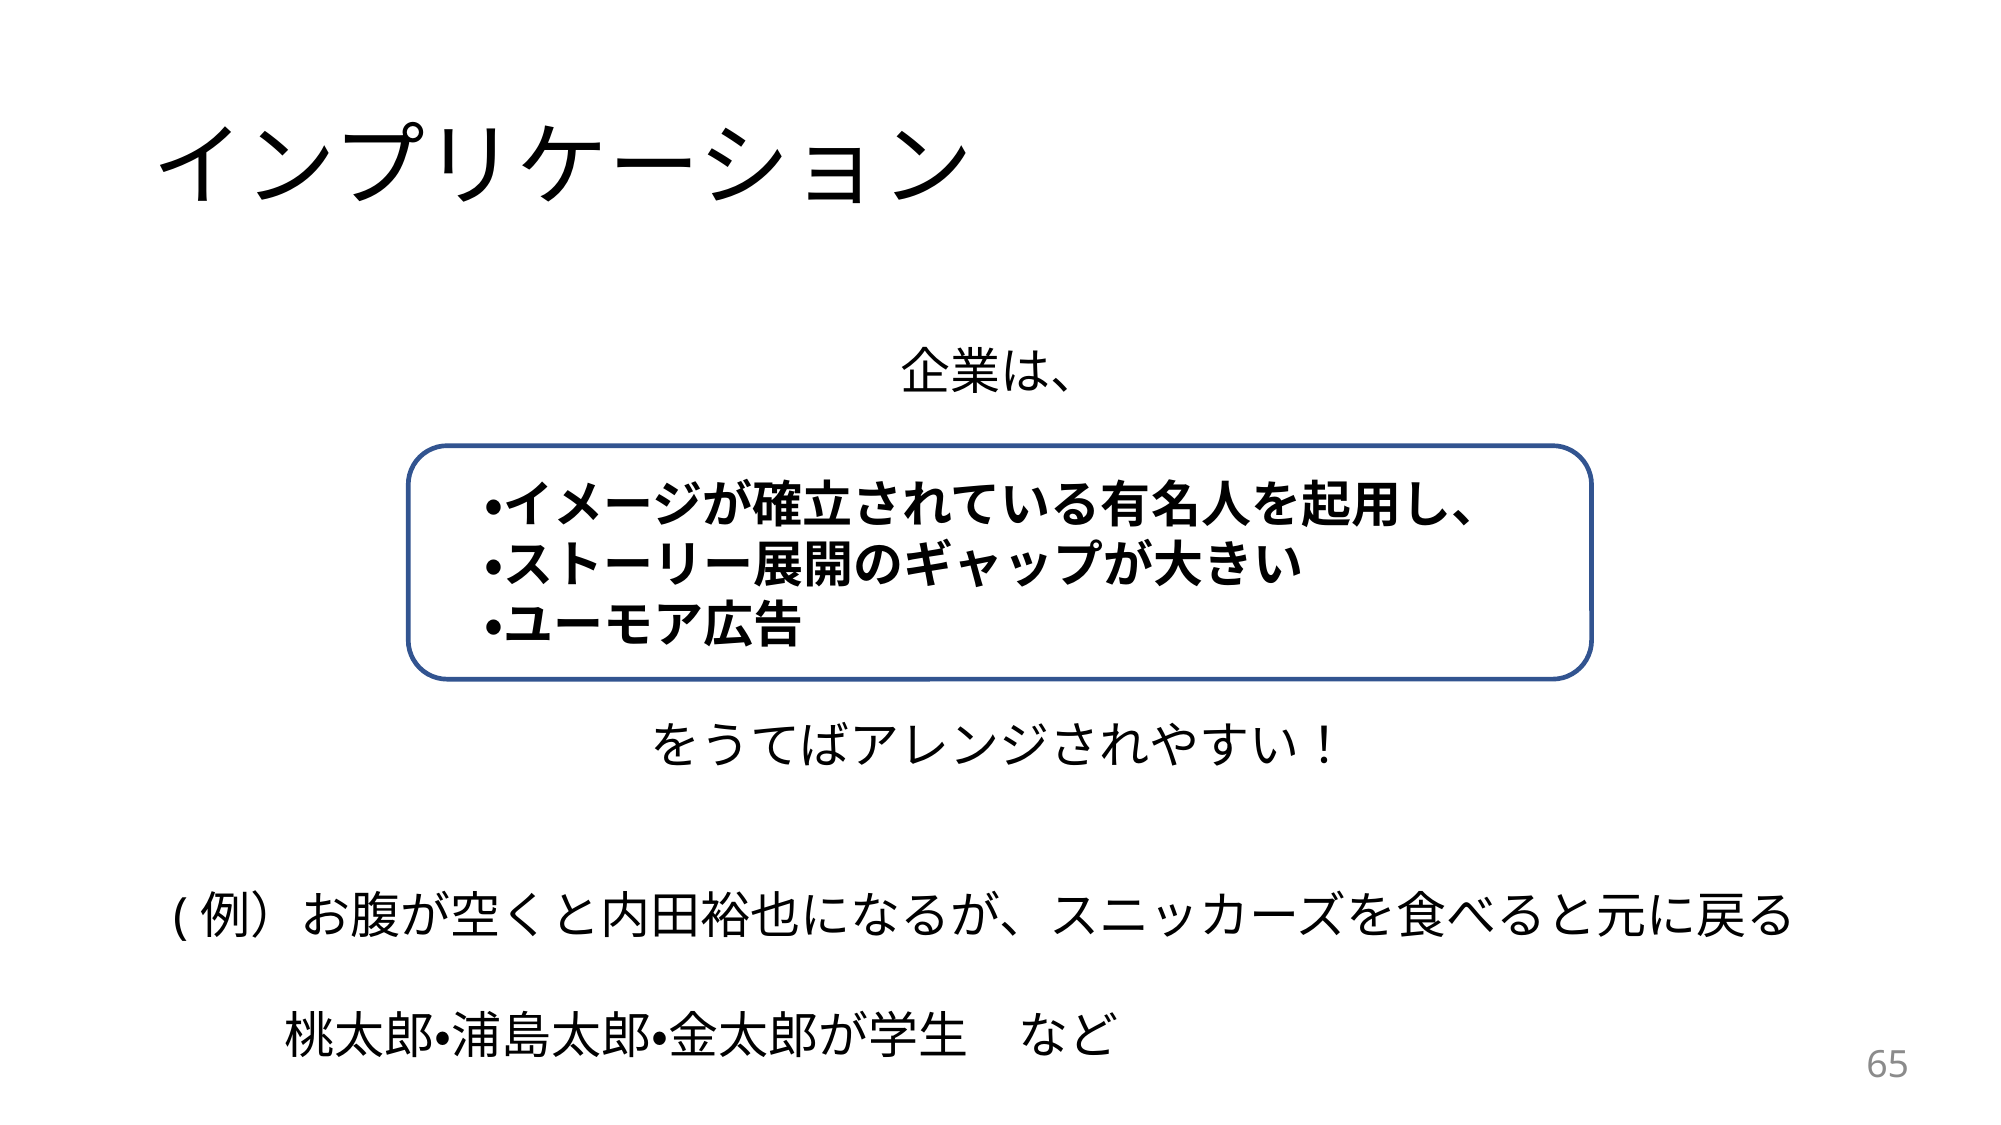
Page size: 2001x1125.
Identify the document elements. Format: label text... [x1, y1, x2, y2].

slide_number 65 [1842, 1035, 1925, 1096]
title インプリケーション [137, 59, 1863, 278]
text_box ・イメージが確立されている有名人を起用し、 ・ストーリー展開のギャップが大きい ・ユーモア広告 [407, 444, 1593, 681]
list 企業は、 をうてばアレンジされやすい！ [137, 339, 1863, 815]
text_box (例）お腹が空くと内田裕也になるが、スニッカーズを食べると元に戻る 桃太郎・浦島太郎・金太郎が学生 など [158, 876, 1842, 1125]
